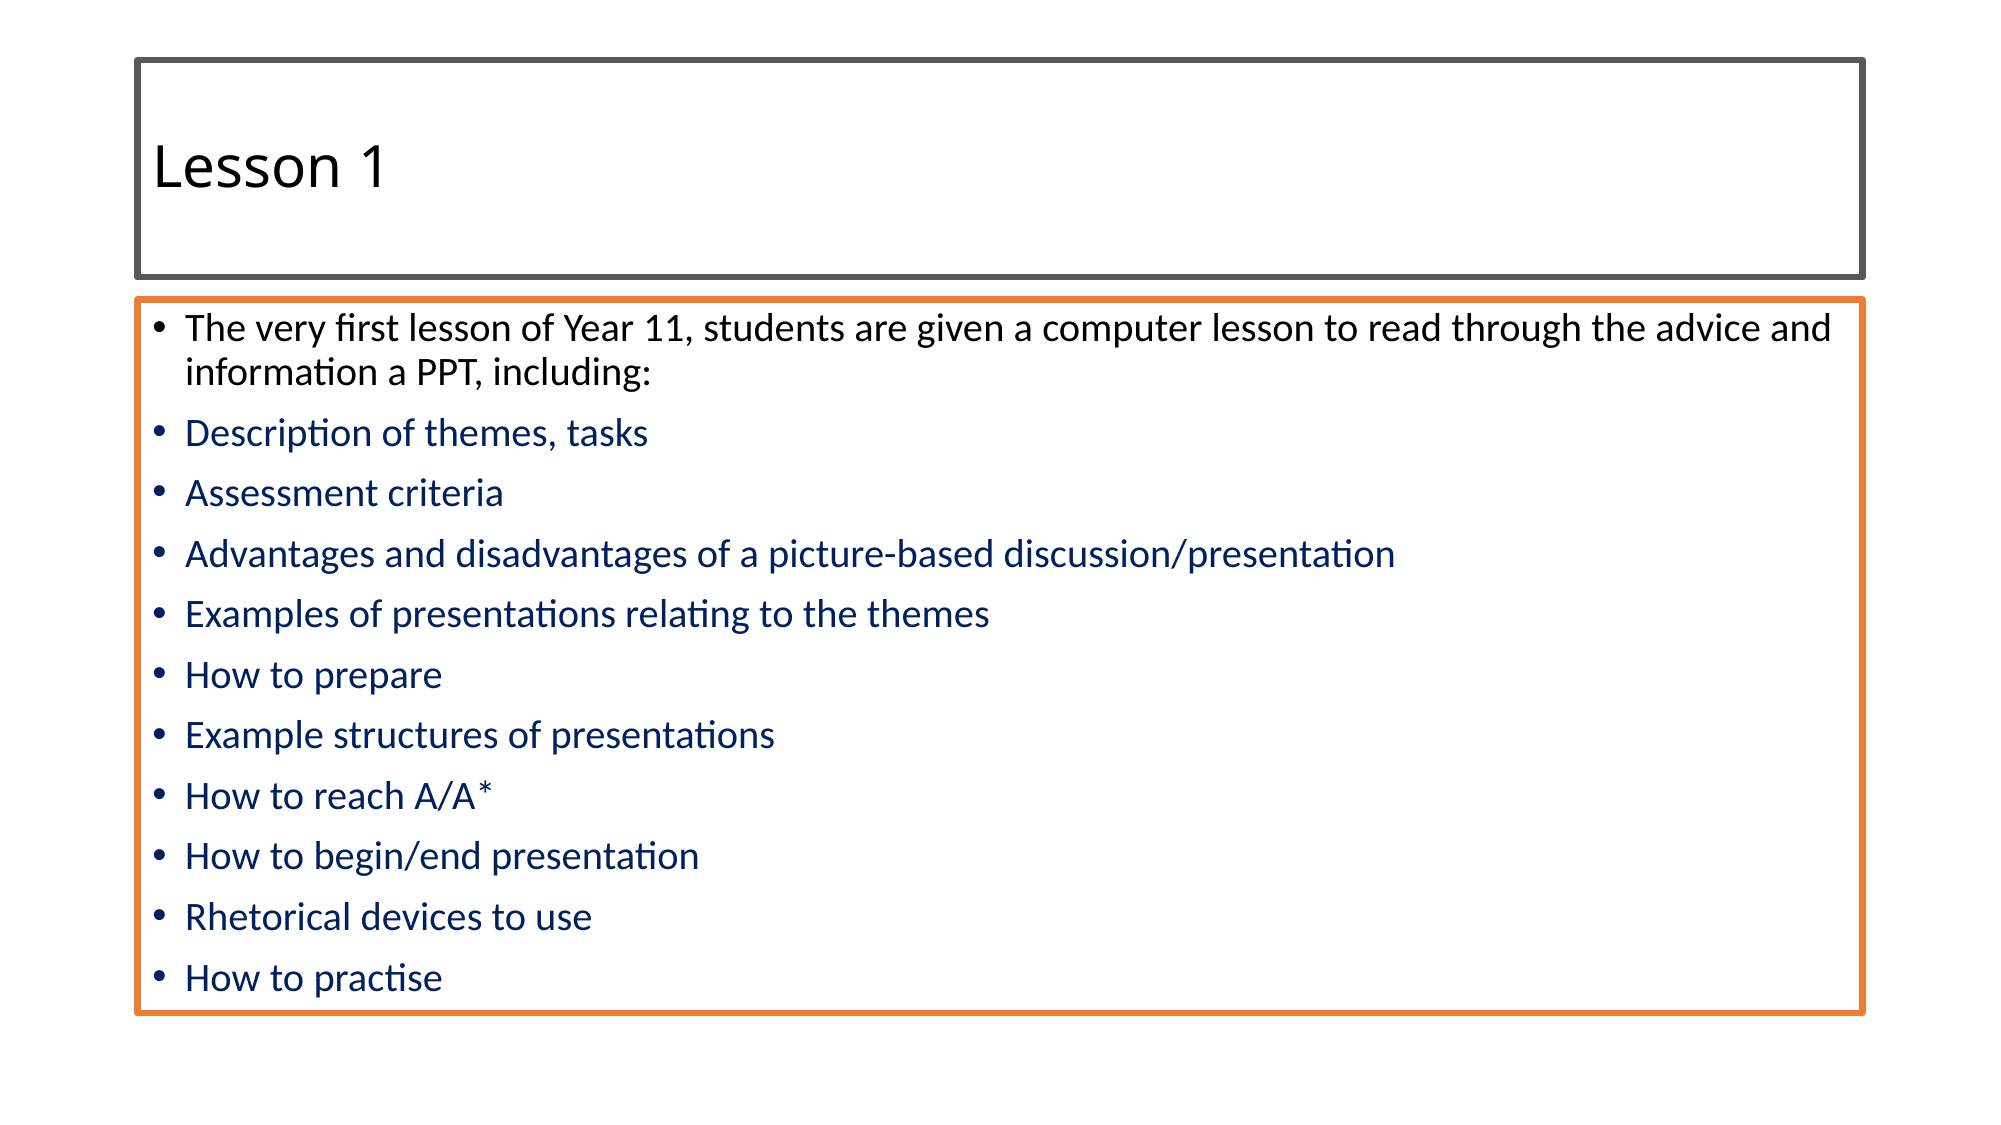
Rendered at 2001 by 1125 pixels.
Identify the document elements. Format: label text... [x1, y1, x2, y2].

list The very first lesson of Year 11, students are given a computer lesson to read through the advice and information a PPT, including: Description of themes, tasks Assessment criteria Advantages and disadvantages of a picture-based discussion/presentation Examples of presentations relating to the themes How to prepare Example structures of presentations How to reach A/A* How to begin/end presentation Rhetorical devices to use How to practise [137, 299, 1863, 1014]
title Lesson 1 [137, 59, 1863, 278]
